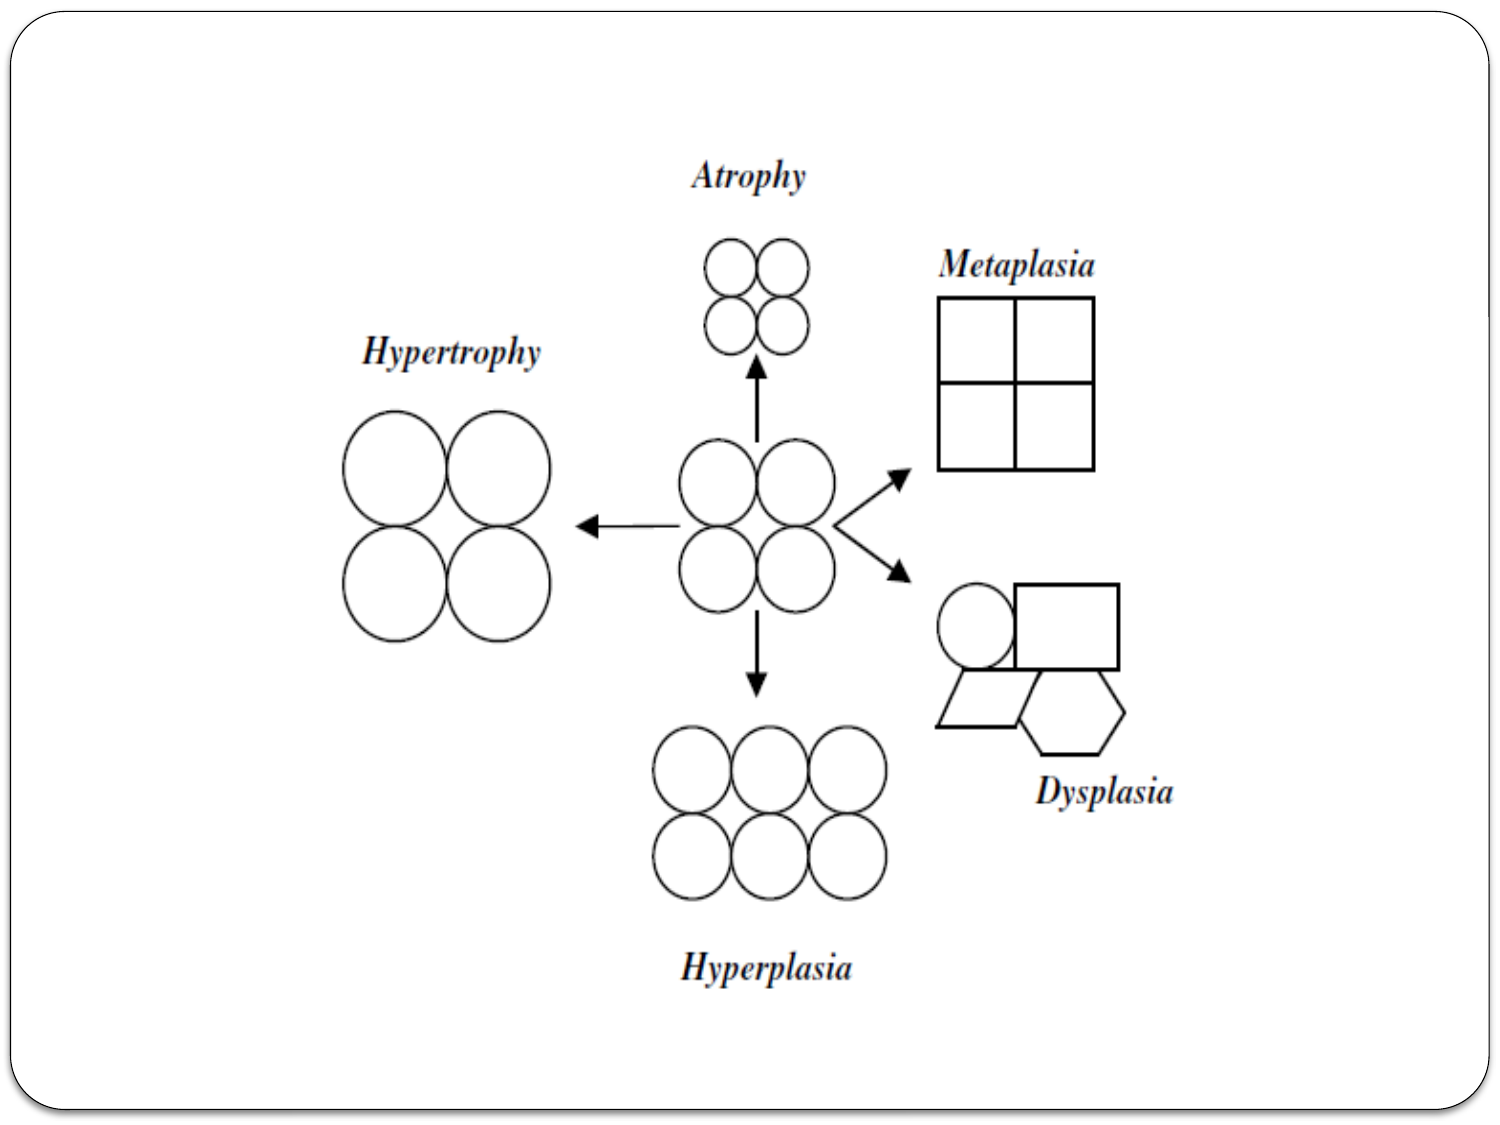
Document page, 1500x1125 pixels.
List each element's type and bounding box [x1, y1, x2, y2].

picture [52, 152, 1442, 1008]
